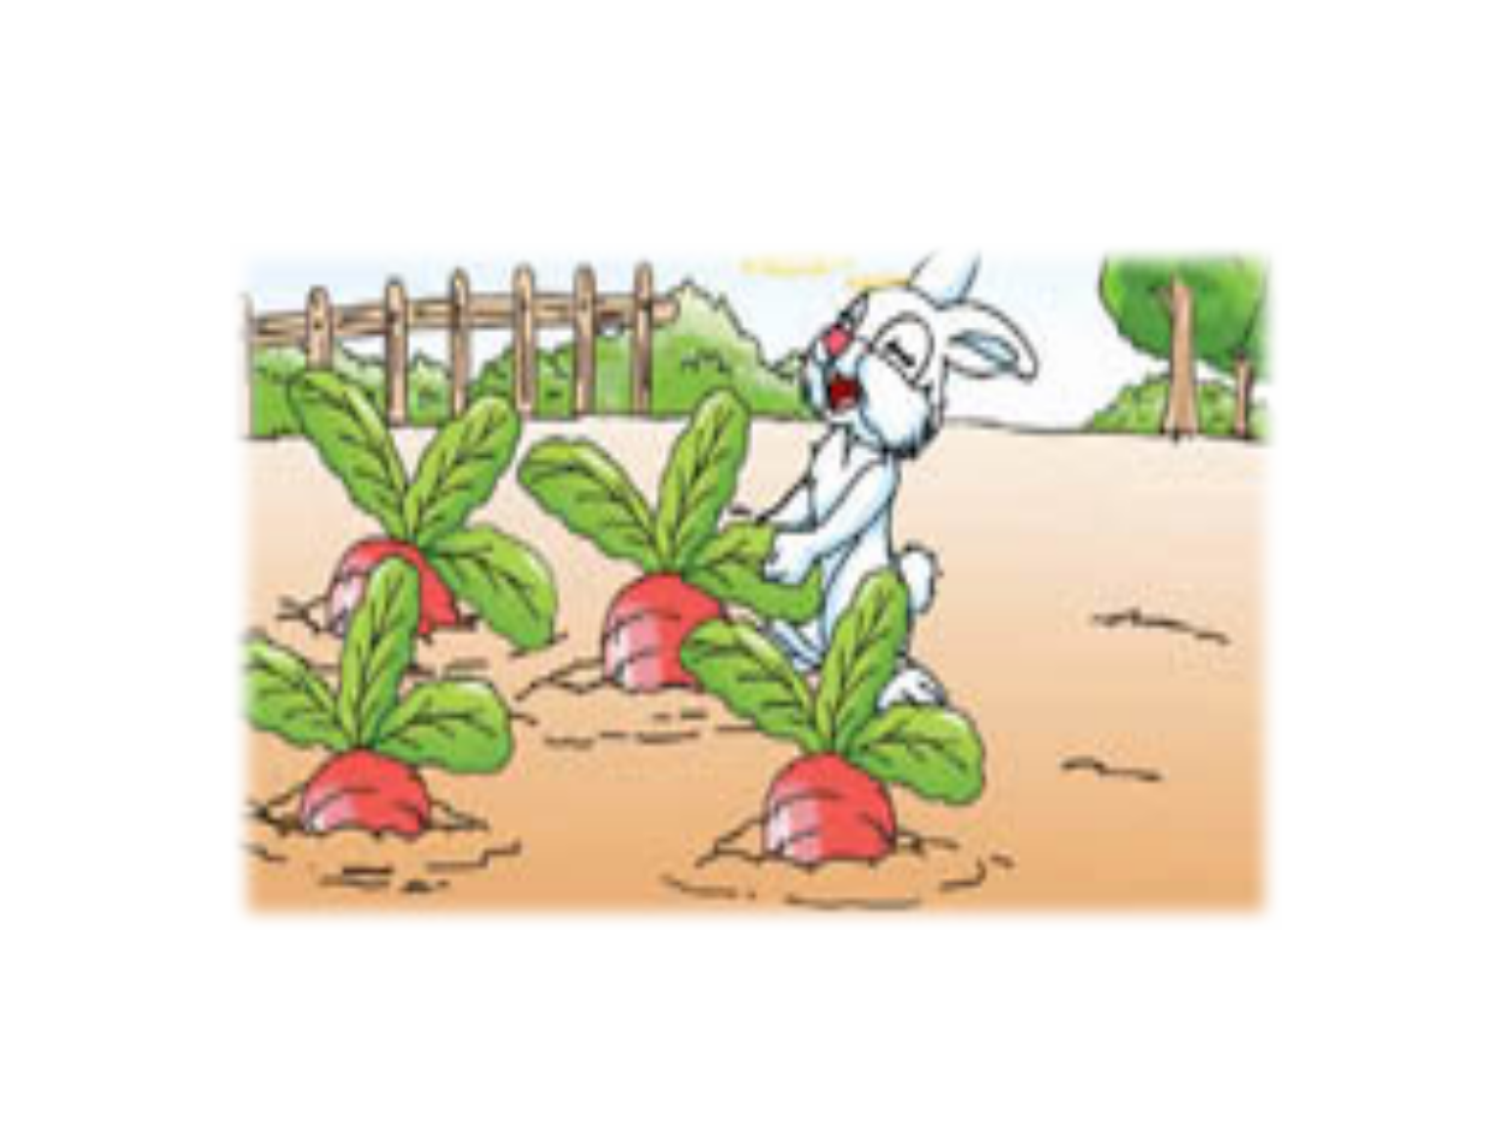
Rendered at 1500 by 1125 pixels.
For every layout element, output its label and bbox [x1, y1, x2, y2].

picture [230, 243, 1282, 930]
